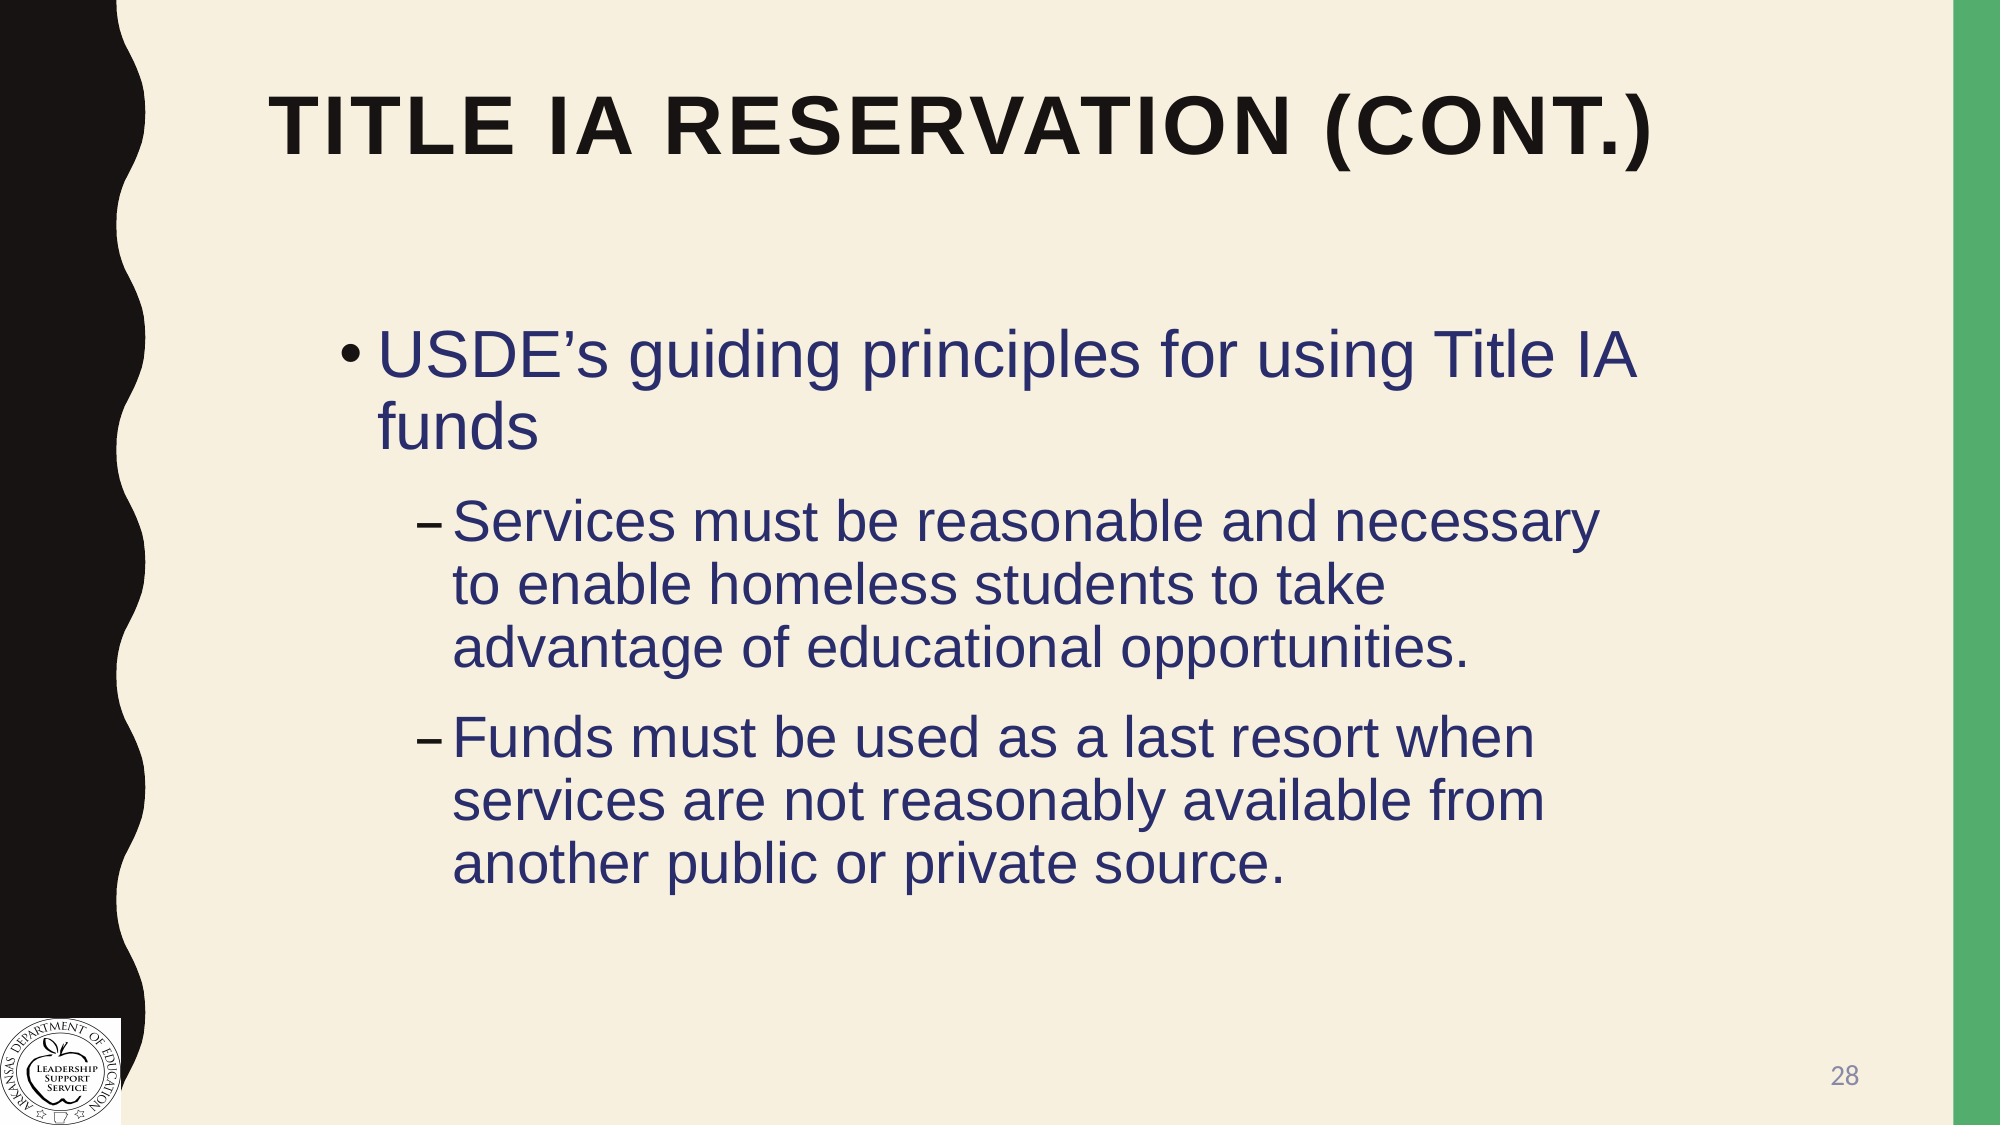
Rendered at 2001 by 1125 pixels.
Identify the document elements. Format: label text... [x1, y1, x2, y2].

title Title IA Reservation (cont.) [253, 75, 1762, 213]
picture [0, 1018, 121, 1125]
slide_number 28 [1412, 1045, 1875, 1103]
list USDE’s guiding principles for using Title IA funds Services must be reasonable and necessary to enable homeless students to take advantage of educational opportunities. Funds must be used as a last resort when services are not reasonably available from another public or private source. [324, 312, 1675, 1037]
